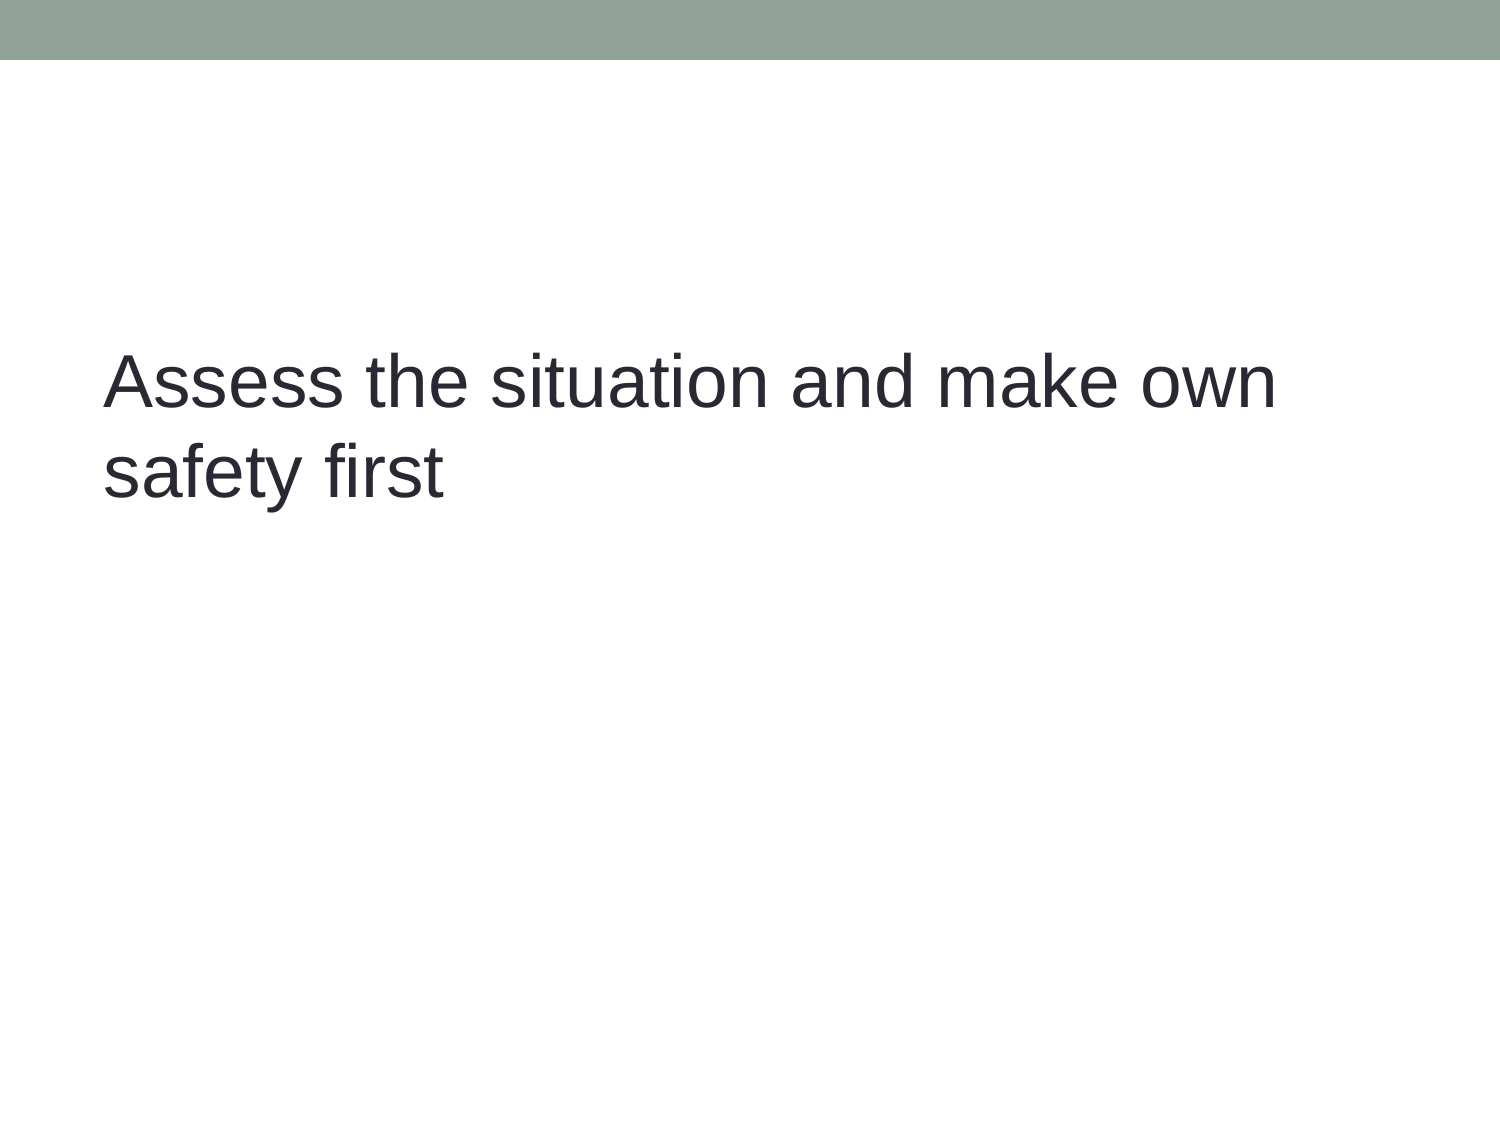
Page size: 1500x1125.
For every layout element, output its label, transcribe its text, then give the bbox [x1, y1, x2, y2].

list Assess the situation and make own safety first [88, 324, 1439, 705]
